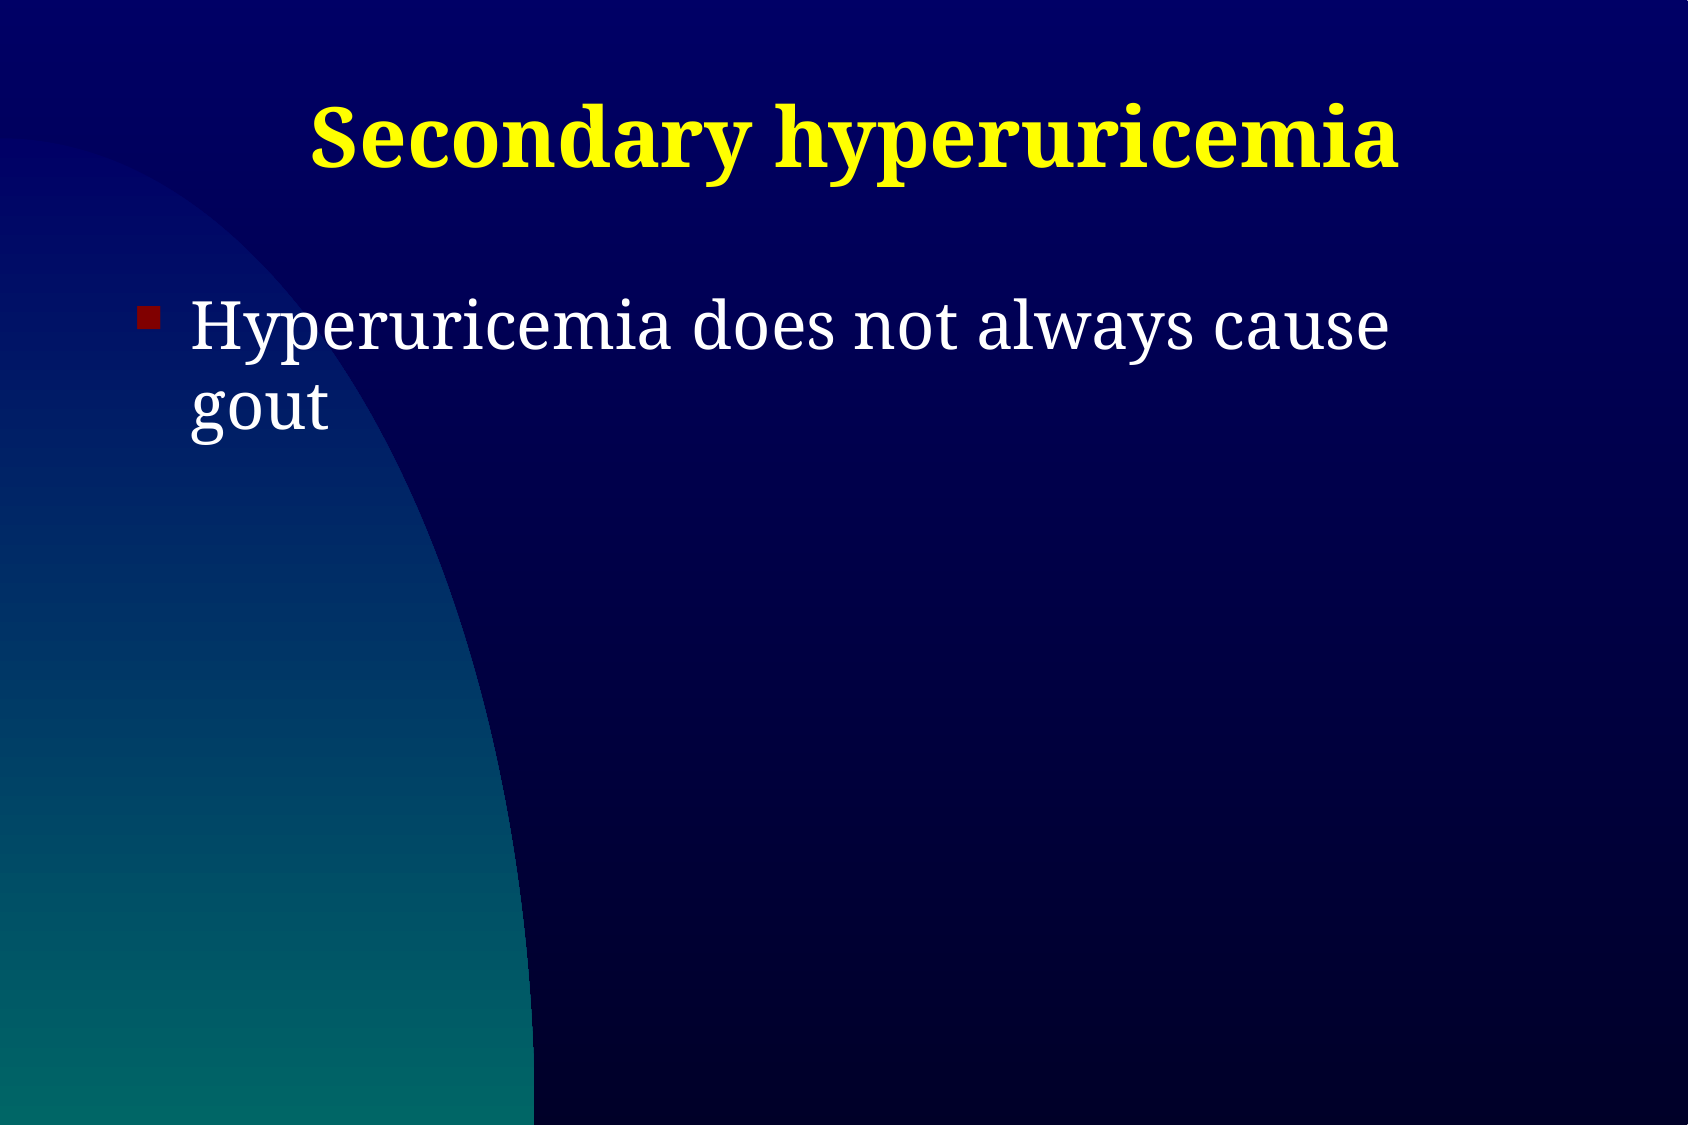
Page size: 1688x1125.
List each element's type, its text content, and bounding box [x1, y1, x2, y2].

title Secondary hyperuricemia [181, 87, 1532, 205]
list Hyperuricemia does not always cause gout [118, 275, 1550, 1000]
